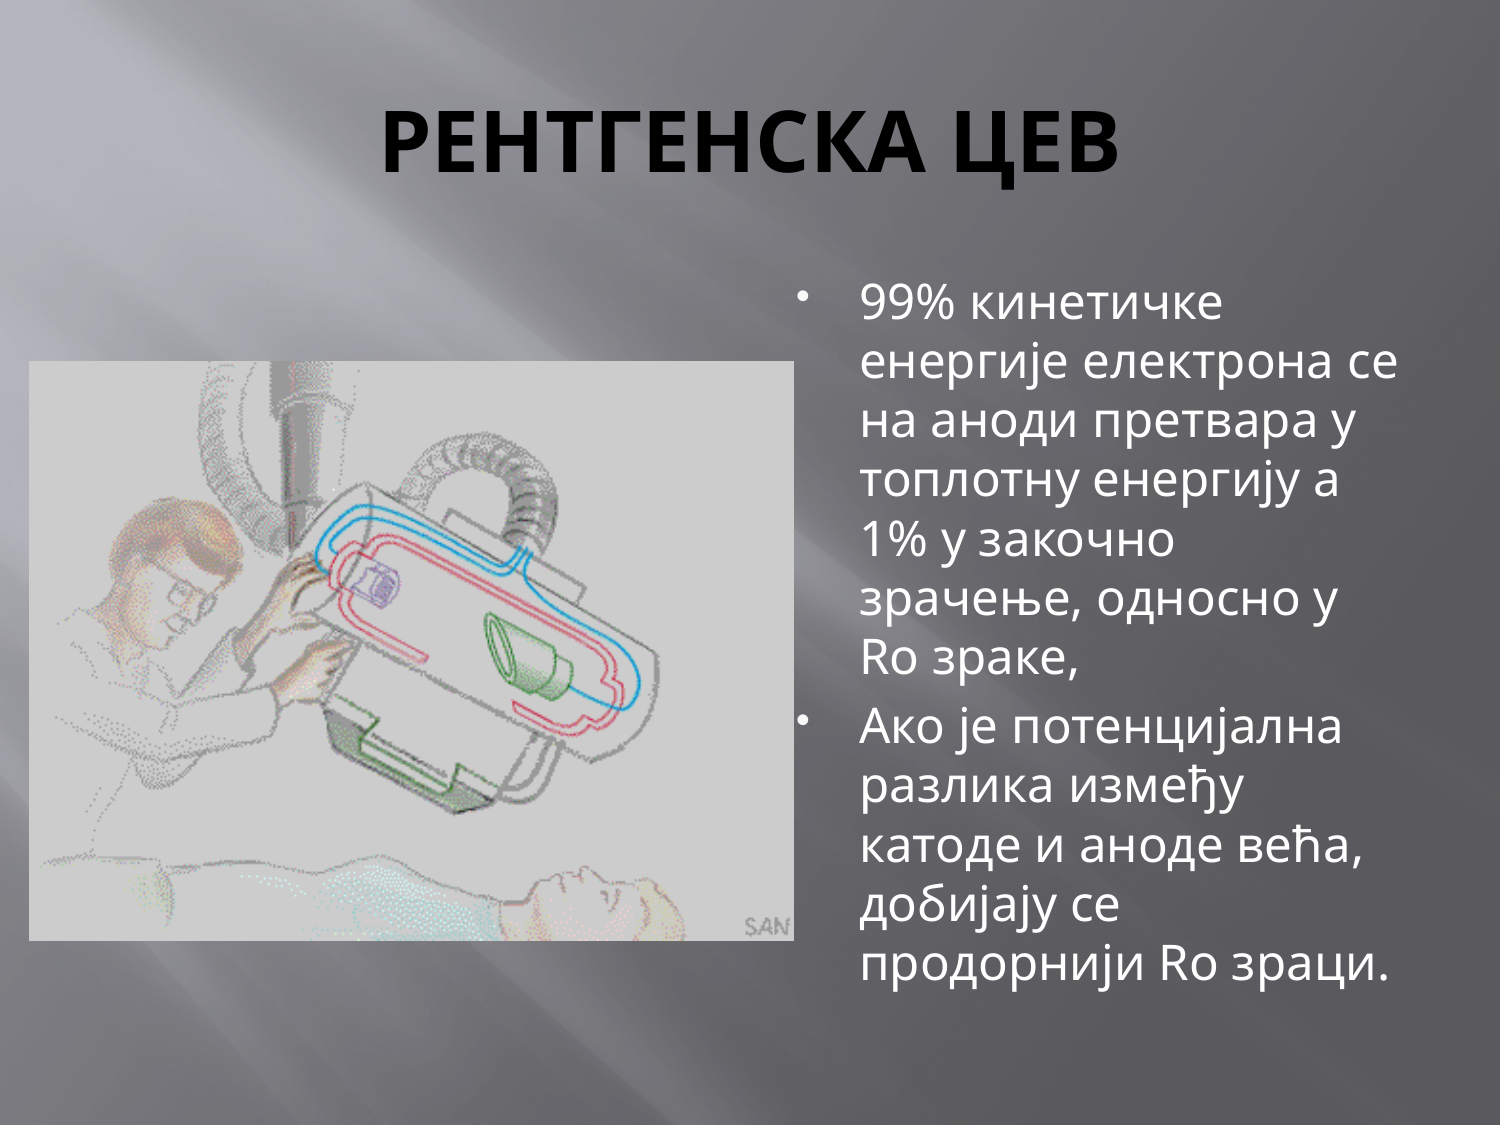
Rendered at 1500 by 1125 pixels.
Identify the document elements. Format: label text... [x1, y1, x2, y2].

list 99% кинетичке енергије електрона се на аноди претвара у топлотну енергију а 1% у закочно зрачење, односно у Ro зраке, Ако је потенцијална разлика између катоде и аноде већа, добијају се продорнији Ro зраци. [762, 262, 1425, 1005]
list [29, 361, 795, 941]
title РЕНТГЕНСКА ЦЕВ [75, 45, 1425, 233]
